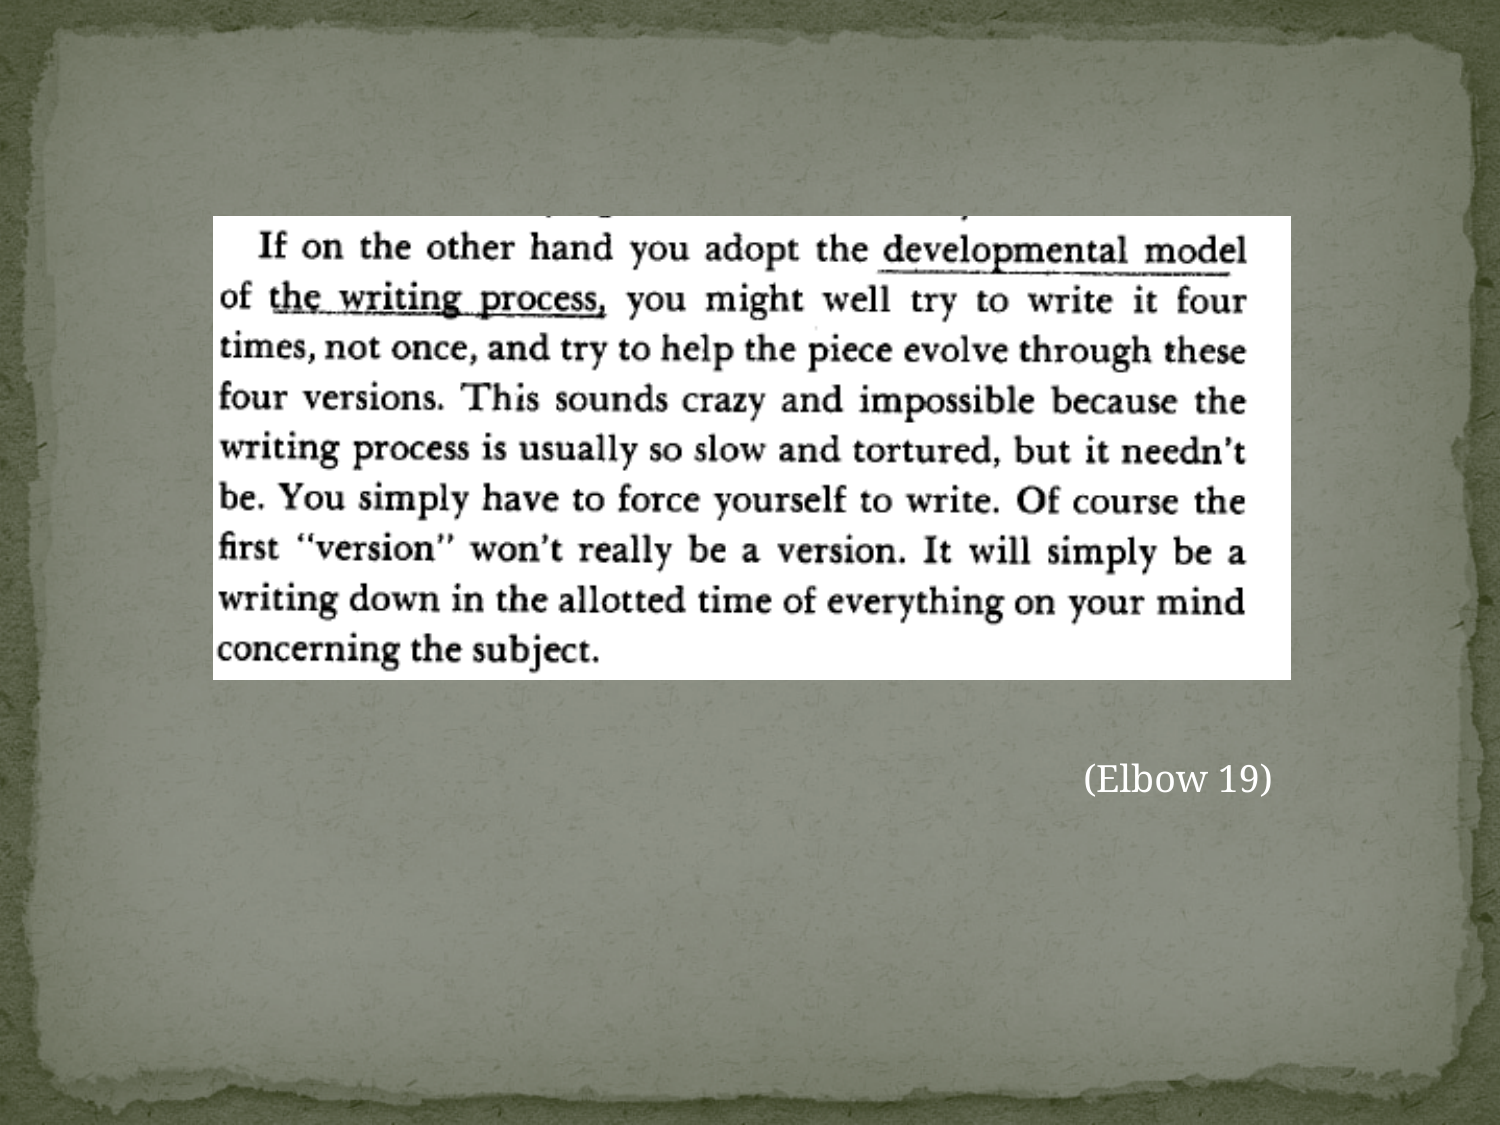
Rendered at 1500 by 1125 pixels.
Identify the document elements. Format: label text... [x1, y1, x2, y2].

text_box (Elbow 19) [1068, 747, 1288, 808]
picture [213, 216, 1291, 680]
